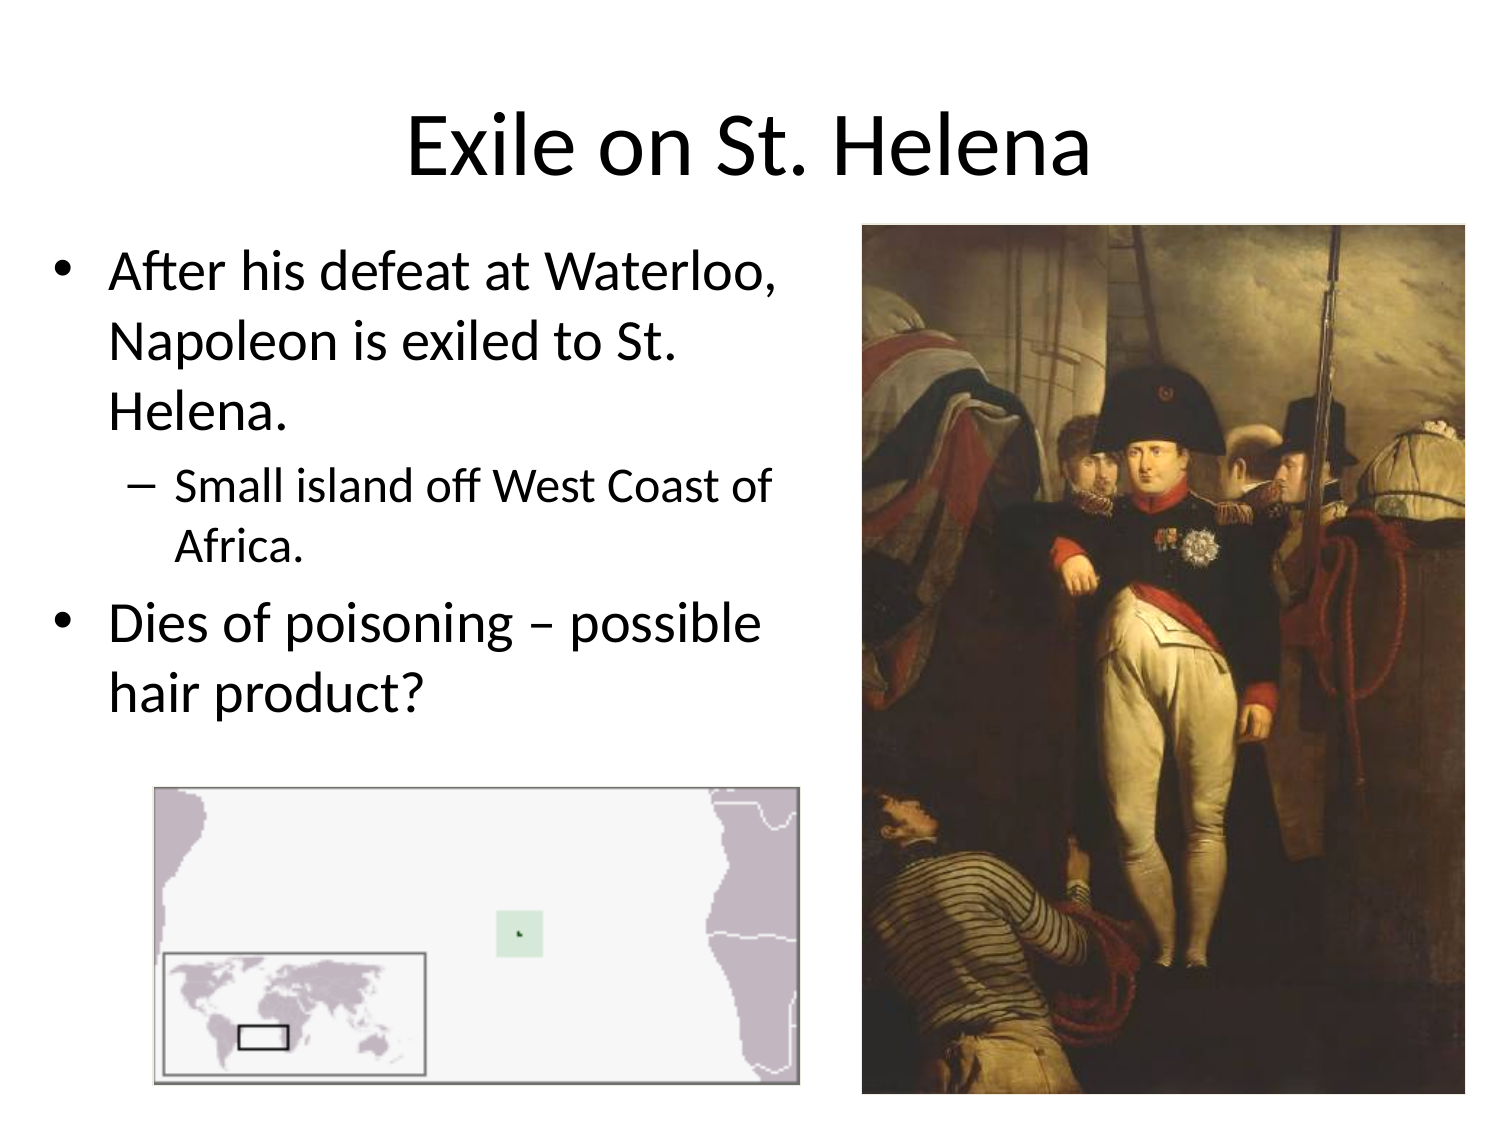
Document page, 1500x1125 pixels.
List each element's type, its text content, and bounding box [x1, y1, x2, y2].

picture [153, 787, 801, 1085]
title Exile on St. Helena [75, 45, 1425, 233]
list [862, 224, 1465, 1094]
list After his defeat at Waterloo, Napoleon is exiled to St. Helena. Small island off West Coast of Africa. Dies of poisoning – possible hair product? [37, 224, 850, 1005]
